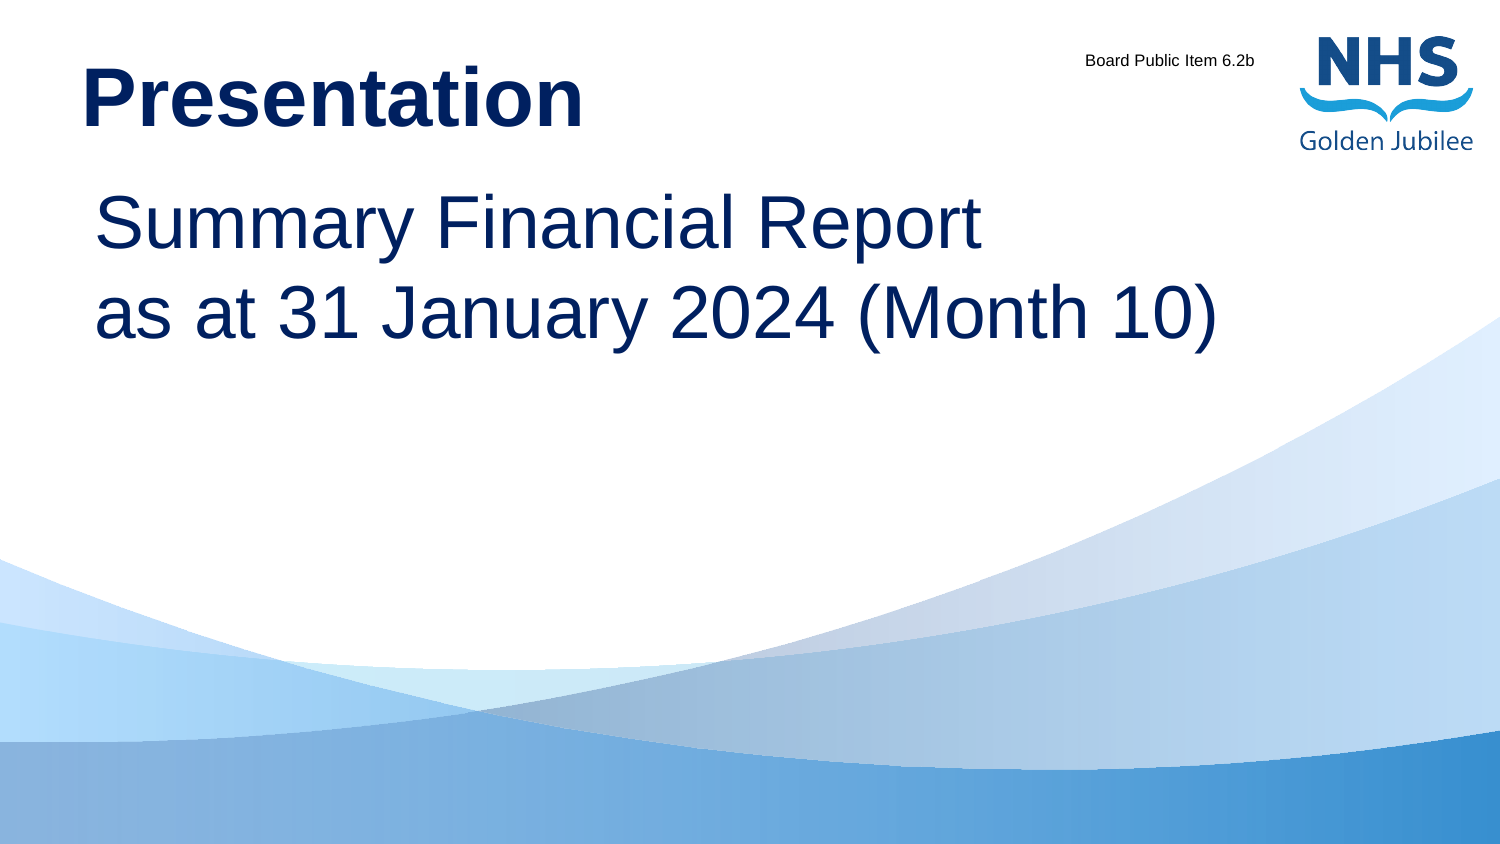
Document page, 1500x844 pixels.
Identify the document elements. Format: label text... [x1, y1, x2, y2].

subtitle Summary Financial Report as at 31 January 2024 (Month 10) [81, 173, 1319, 453]
picture [1299, 36, 1474, 157]
title Presentation [81, 66, 1235, 173]
text_box Board Public Item 6.2b [1070, 42, 1276, 77]
